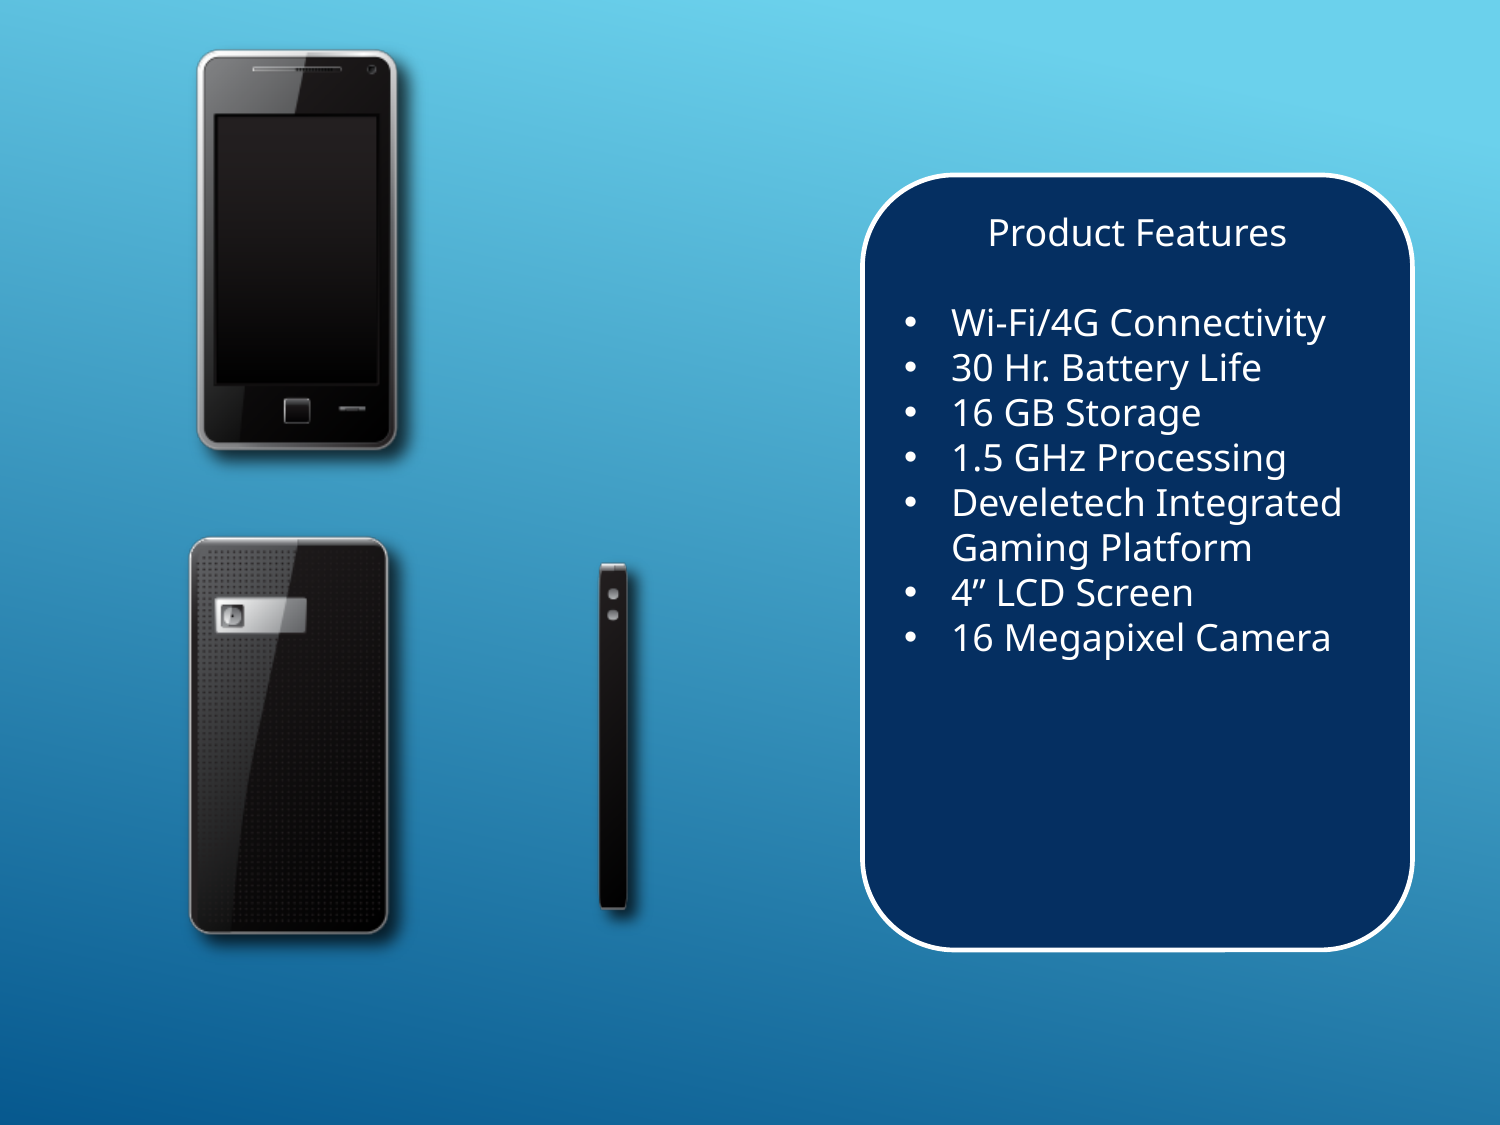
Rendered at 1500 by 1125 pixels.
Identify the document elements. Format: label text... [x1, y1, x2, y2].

text_box Product Features Wi-Fi/4G Connectivity 30 Hr. Battery Life 16 GB Storage 1.5 GHz Processing Develetech Integrated Gaming Platform 4” LCD Screen 16 Megapixel Camera [860, 172, 1415, 953]
picture [587, 552, 659, 940]
picture [184, 37, 434, 485]
picture [176, 524, 424, 969]
